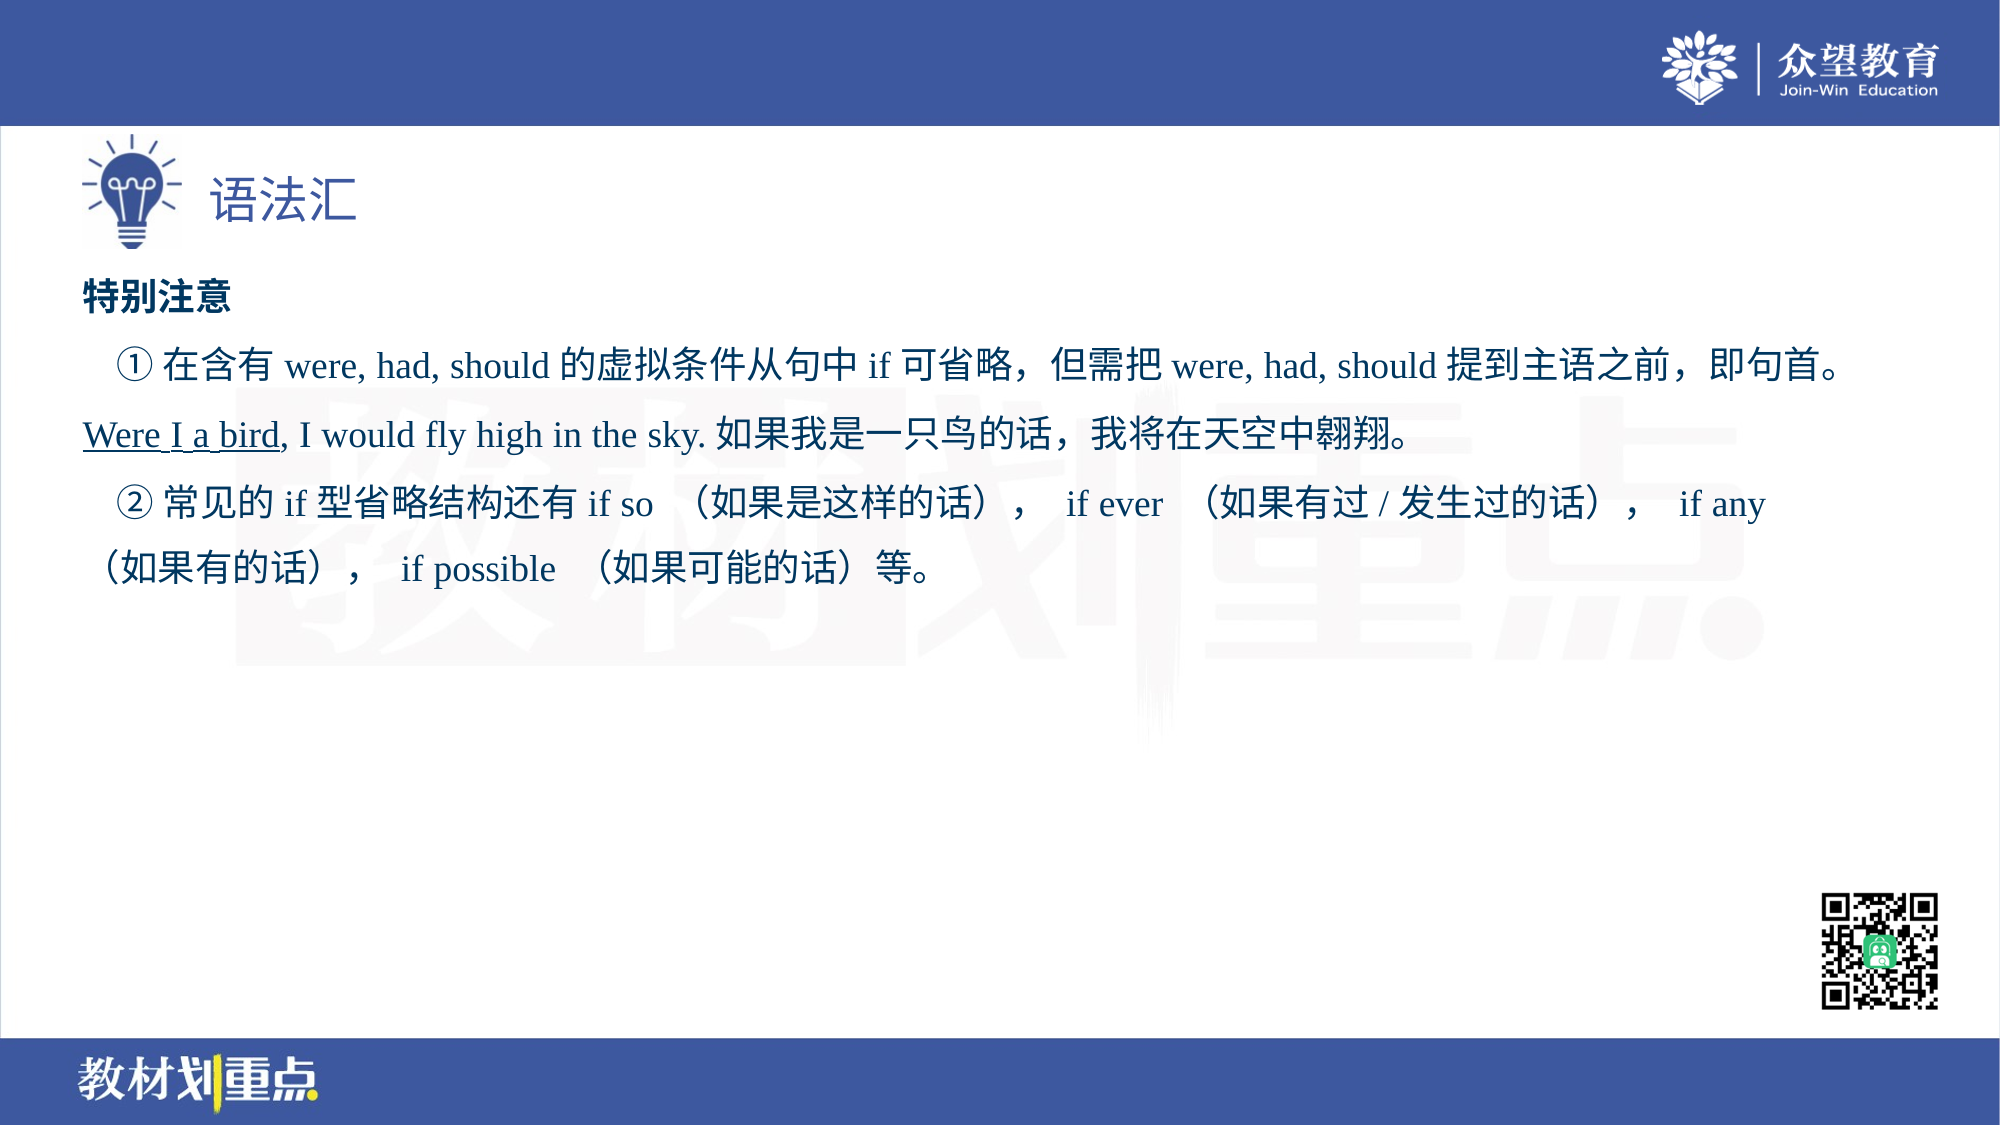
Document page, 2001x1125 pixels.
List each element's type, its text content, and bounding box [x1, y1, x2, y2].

text_box 特别注意 ①在含有were, had, should的虚拟条件从句中if可省略，但需把were, had, should提到主语之前，即句首。 Were I a bird, I would fly high in the sky.如果我是一只鸟的话，我将在天空中翱翔。 ②常见的if型省略结构还有if so （如果是这样的话）， if ever （如果有过/发生过的话）， if any （如果有的话）， if possible （如果可能的话）等。 [82, 248, 1817, 582]
picture [0, 0, 2000, 1125]
